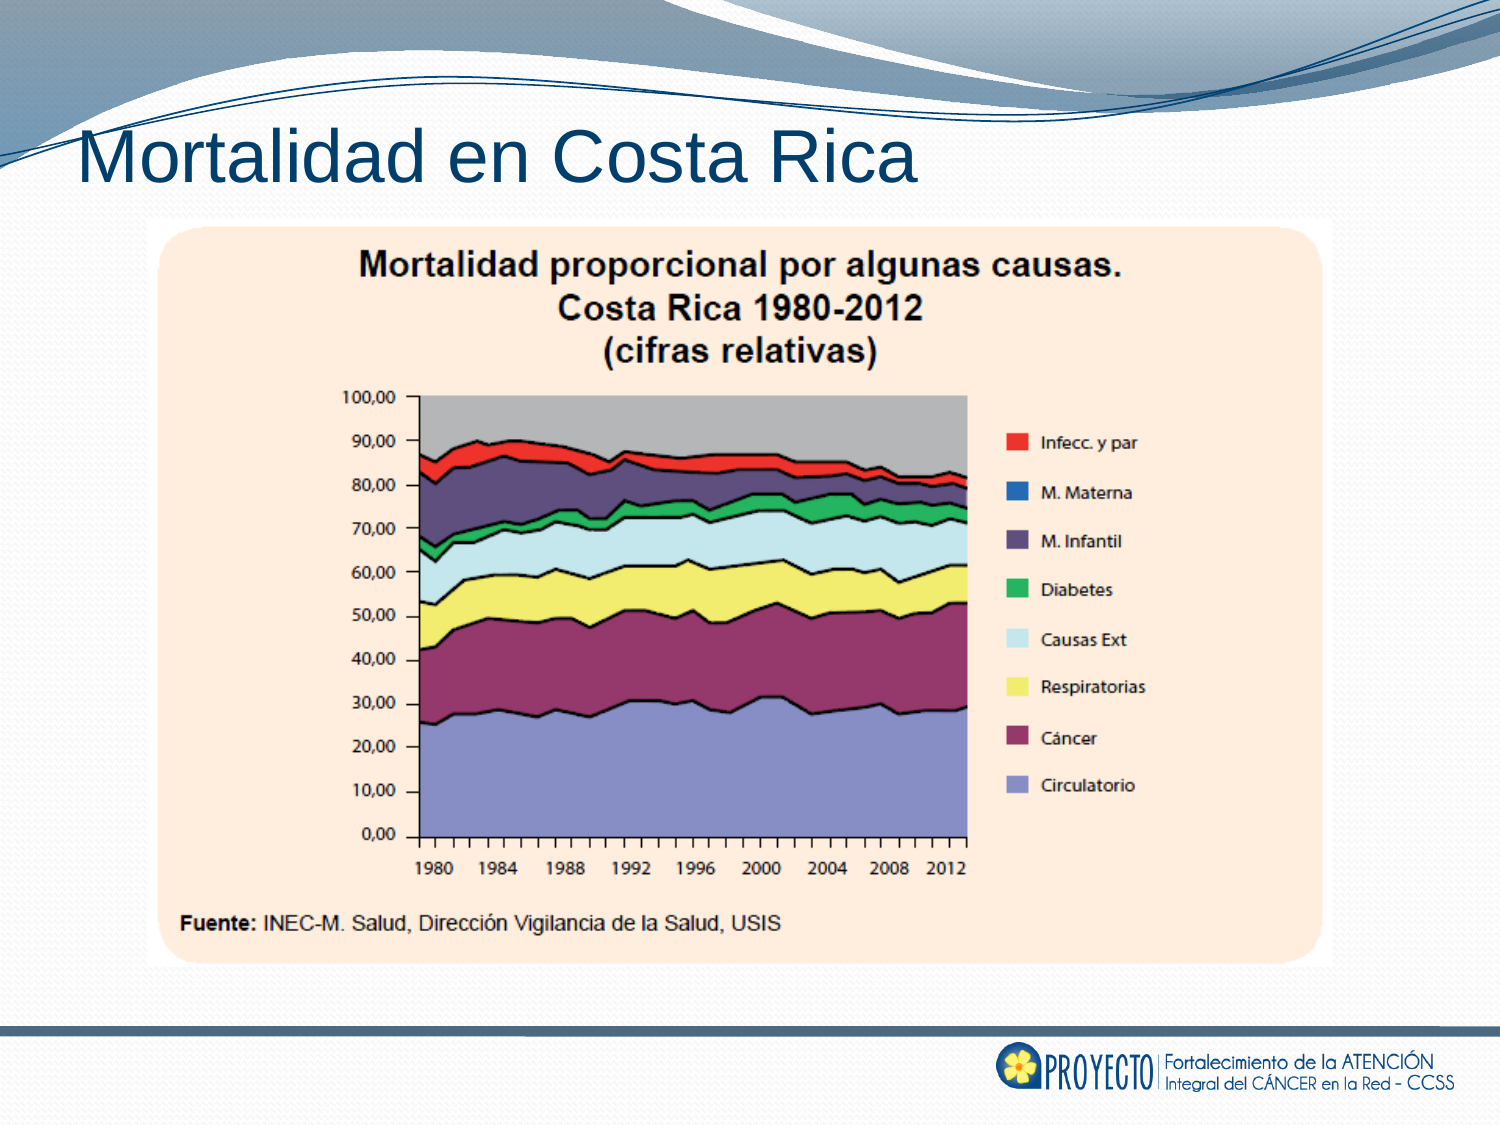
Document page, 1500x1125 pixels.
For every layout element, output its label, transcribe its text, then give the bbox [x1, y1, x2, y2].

picture [996, 1042, 1454, 1092]
title Mortalidad en Costa Rica [76, 101, 1427, 198]
picture [147, 219, 1333, 967]
